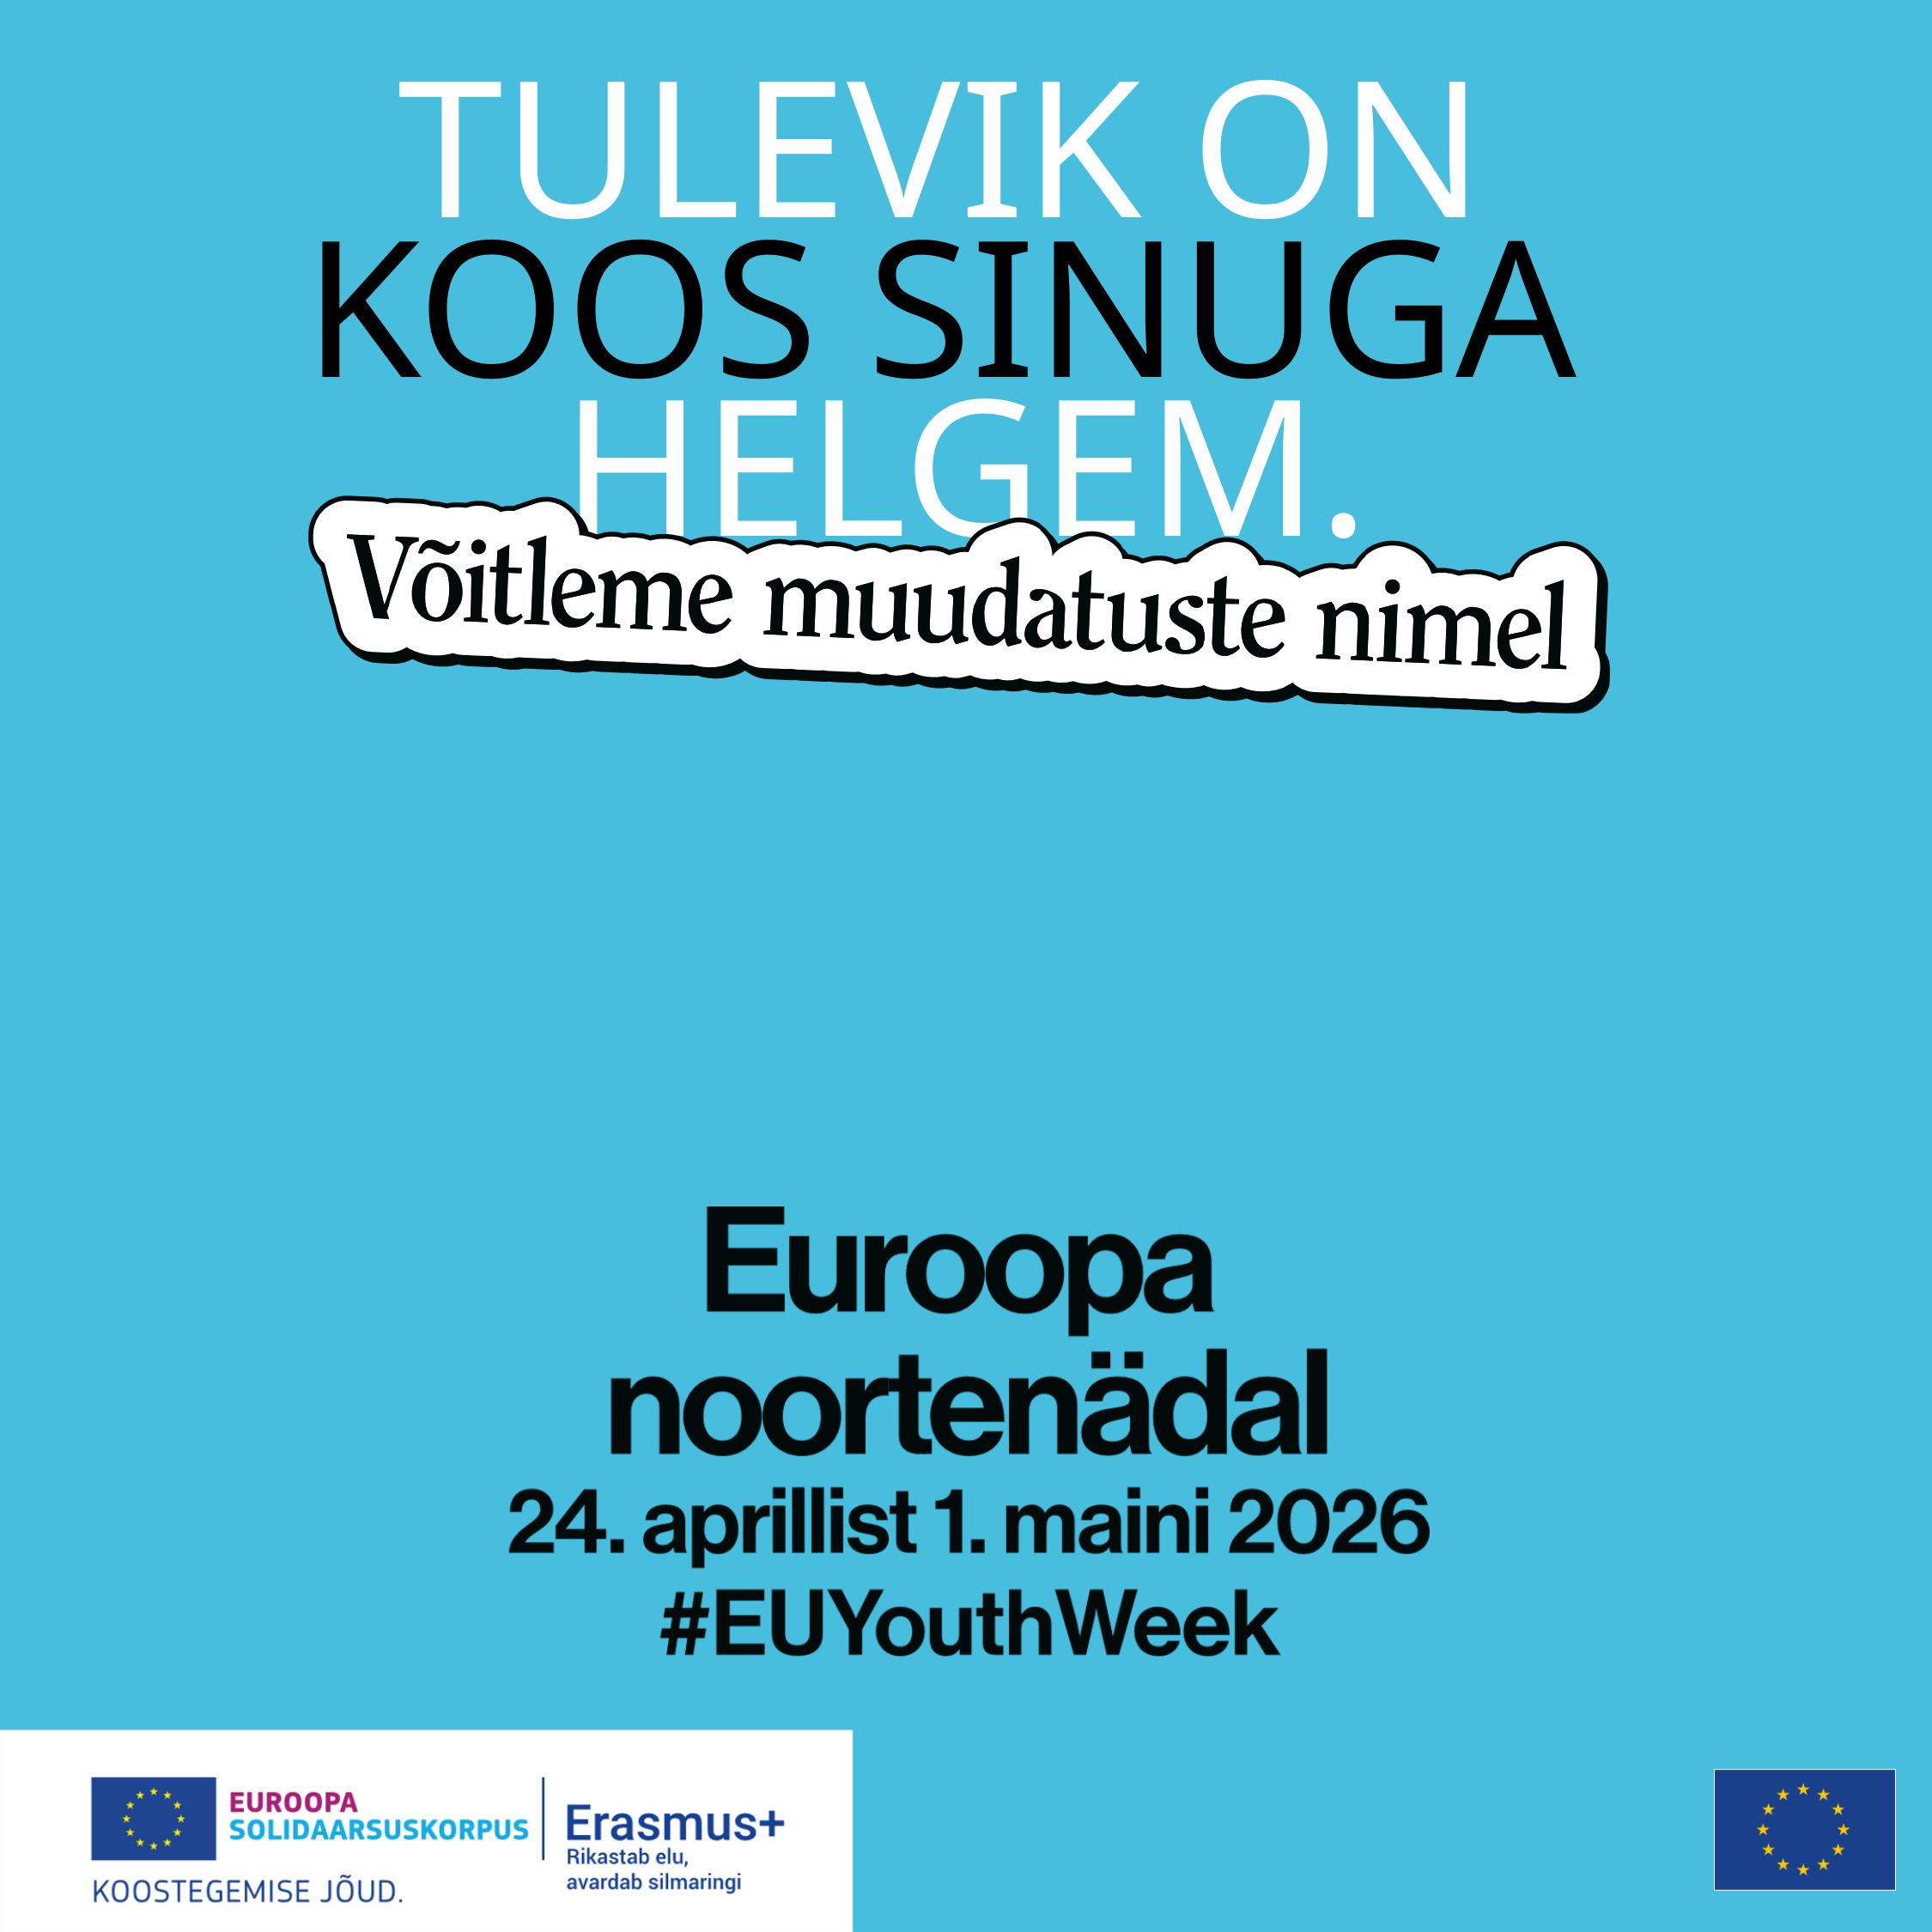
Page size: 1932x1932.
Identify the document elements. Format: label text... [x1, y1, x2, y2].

picture [1714, 1769, 1896, 1892]
text_box TULEVIK ON KOOS SINUGA HELGEM. [301, 86, 1631, 573]
picture [0, 1206, 1431, 1932]
picture [308, 495, 1611, 714]
